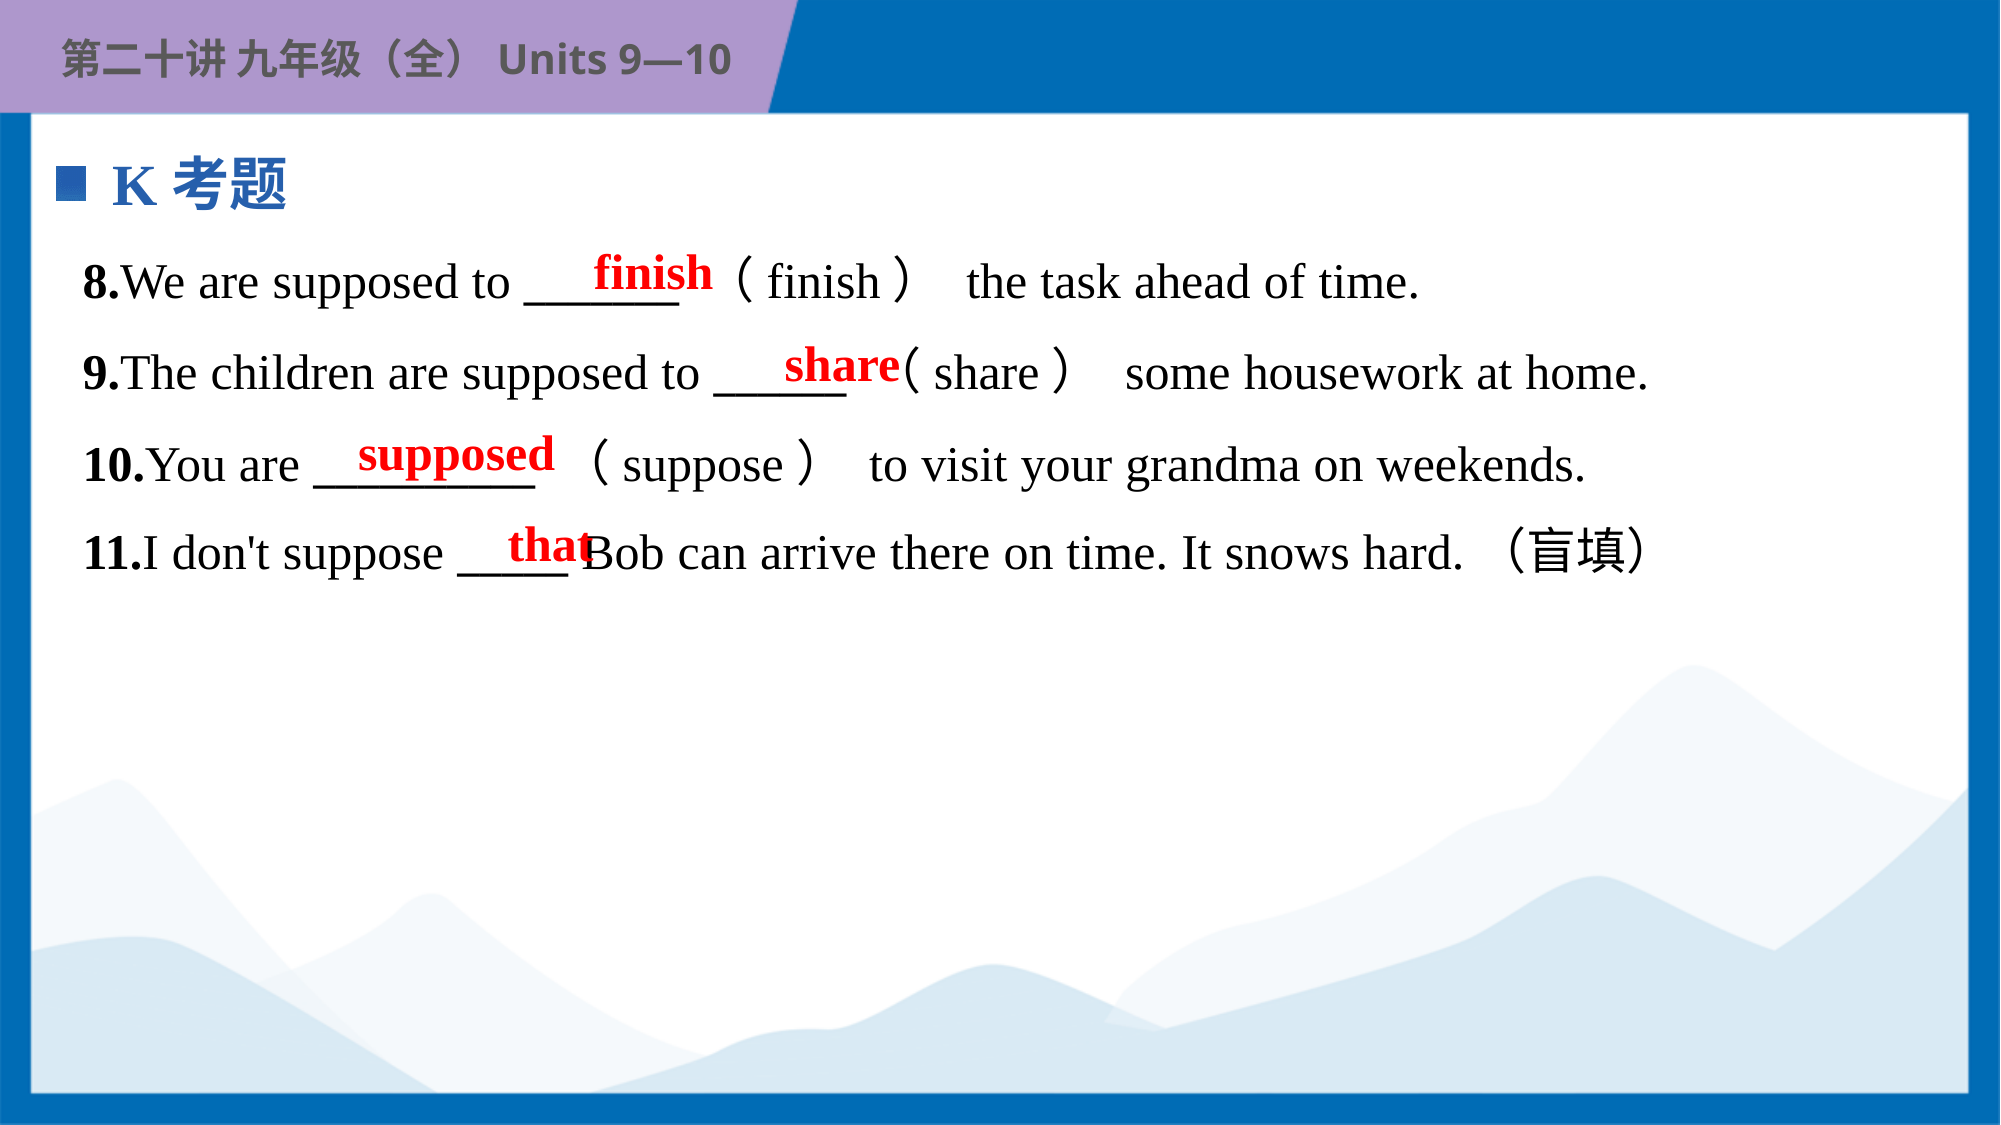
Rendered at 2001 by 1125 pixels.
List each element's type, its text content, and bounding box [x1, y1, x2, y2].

text_box share [766, 303, 919, 383]
picture [0, 0, 2000, 1125]
text_box supposed [339, 393, 574, 472]
text_box K考题 [112, 146, 1917, 216]
text_box finish [576, 212, 732, 291]
text_box 8.We are supposed to _______ （finish） the task ahead of time. 9.The children are supposed to ______ （share） some housework at home. 10.You are __________ （suppose） to visit your grandma on weekends. 11.I don't suppose _____ Bob can arrive there on time. It snows hard.（盲填） [82, 216, 1917, 570]
text_box that [489, 483, 612, 562]
